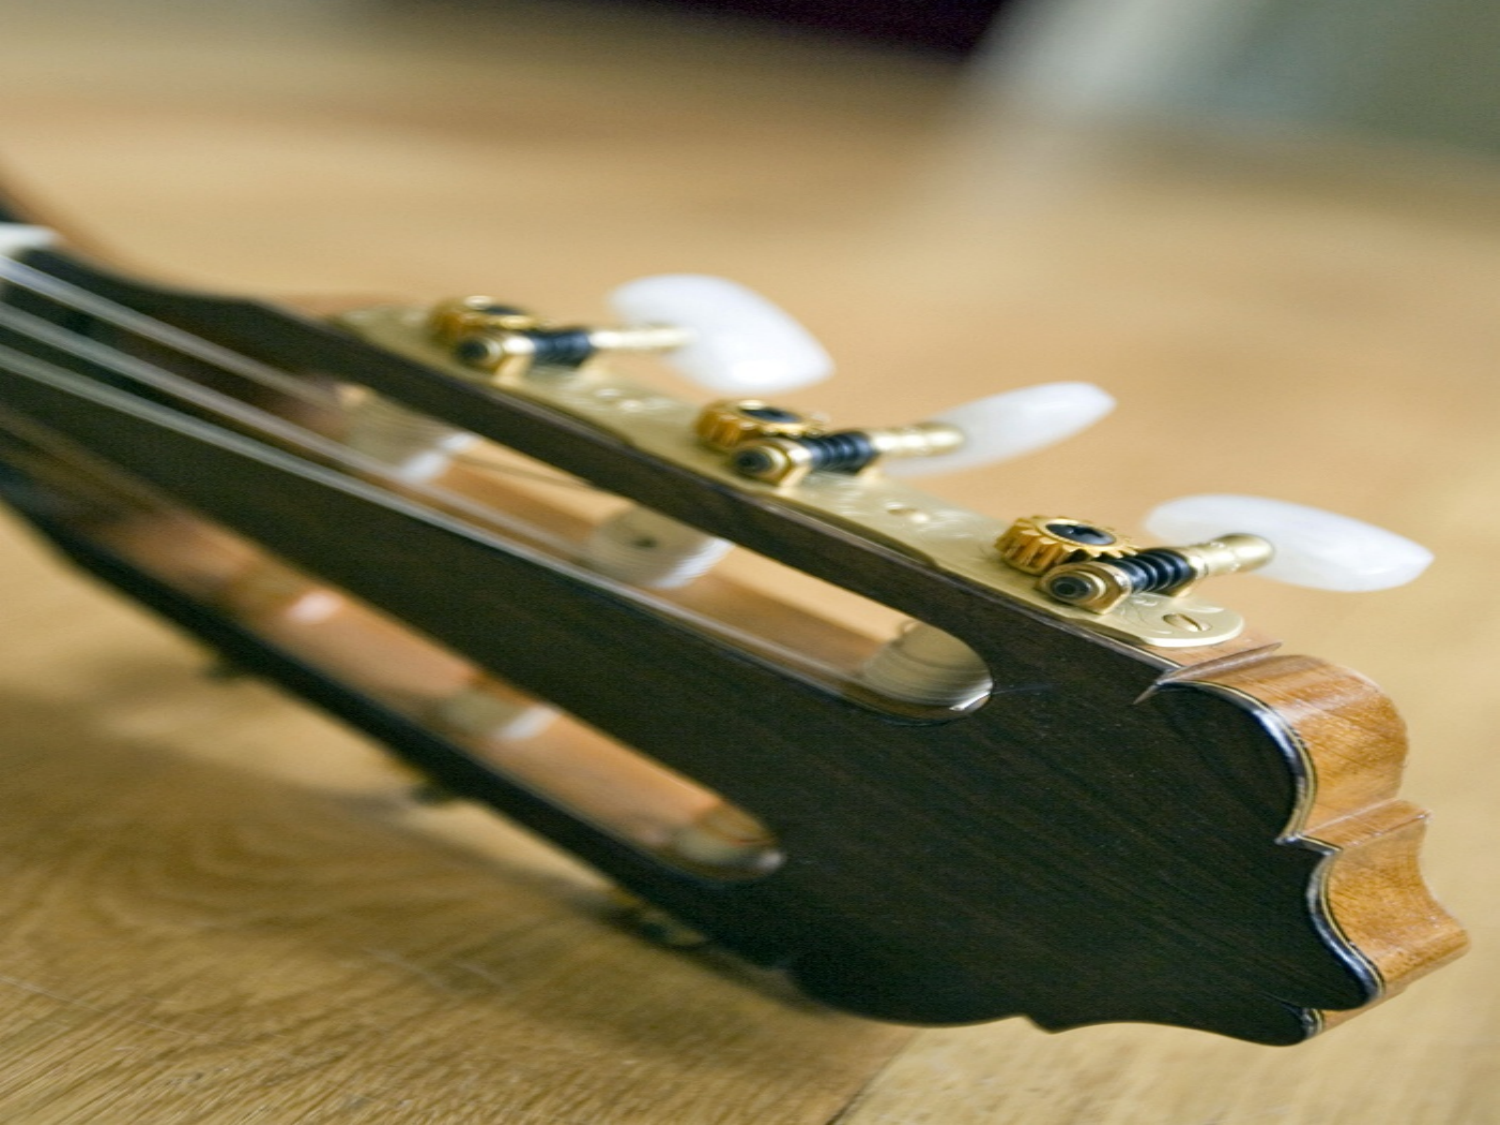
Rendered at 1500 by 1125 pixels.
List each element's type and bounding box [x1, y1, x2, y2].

title [0, 0, 1500, 1125]
